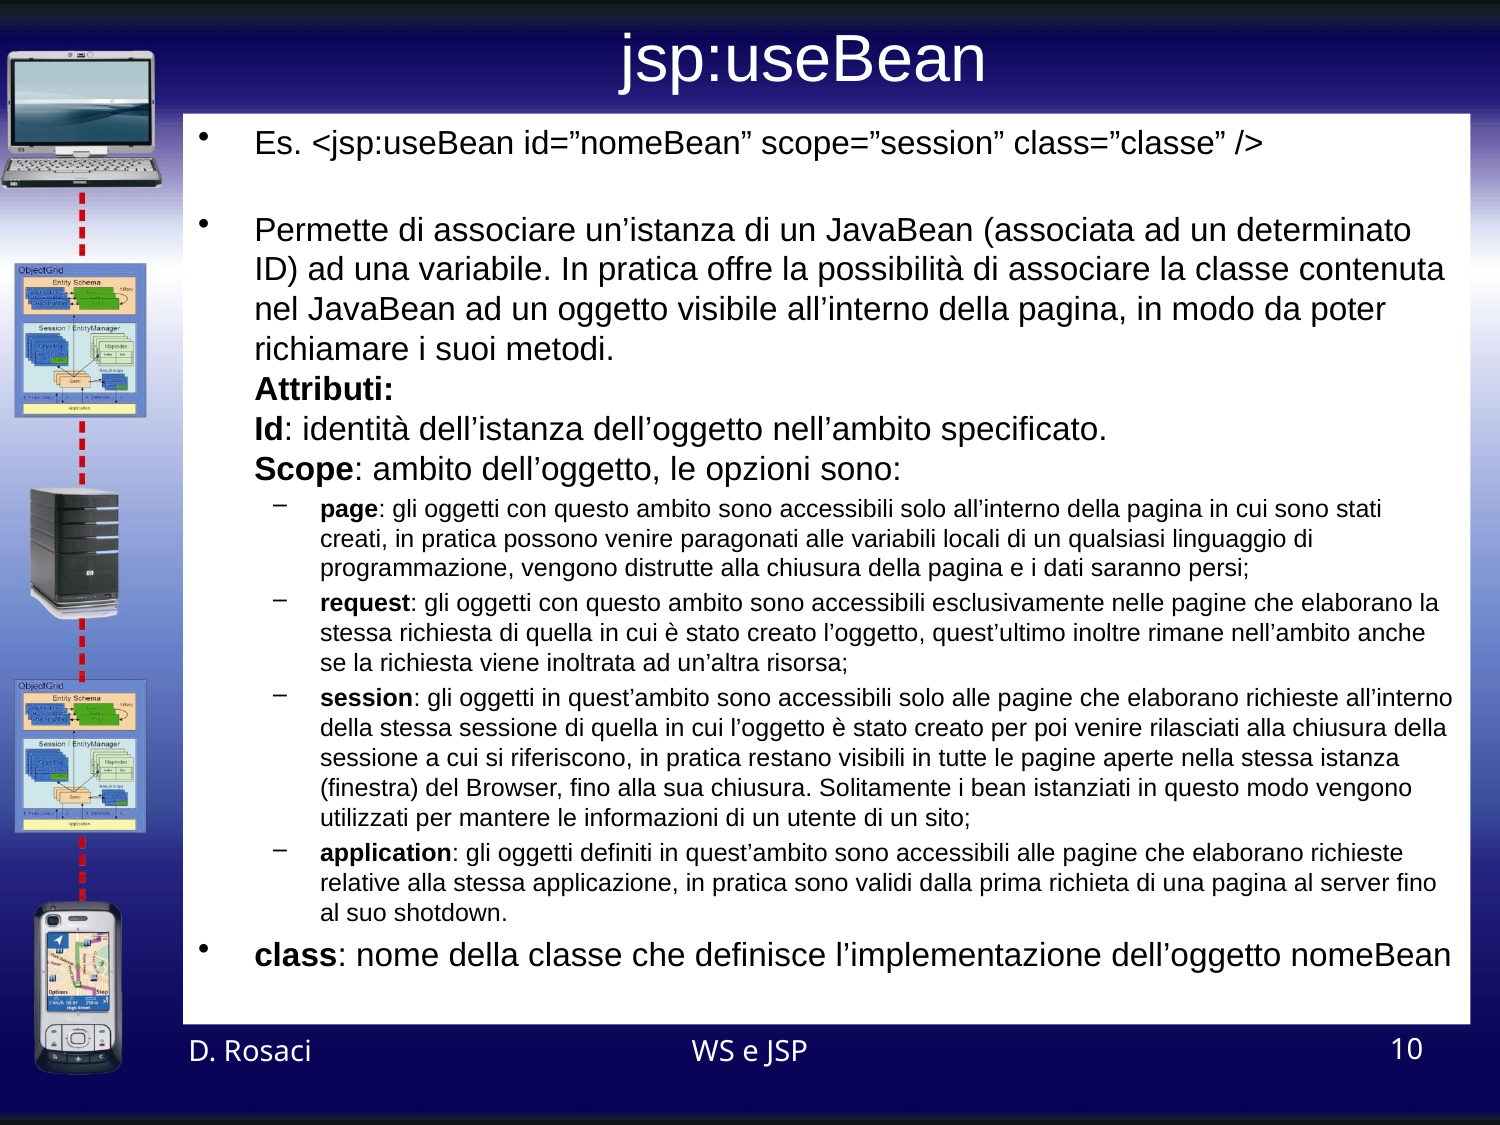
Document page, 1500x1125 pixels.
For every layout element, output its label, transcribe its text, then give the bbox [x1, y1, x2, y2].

footer WS e JSP [512, 1024, 988, 1103]
picture [0, 0, 1500, 1125]
title jsp:useBean [182, 0, 1426, 113]
slide_number D. Rosaci [74, 1024, 426, 1103]
list Es. <jsp:useBean id=”nomeBean” scope=”session” class=”classe” /> Permette di associare un’istanza di un JavaBean (associata ad un determinato ID) ad una variabile. In pratica offre la possibilità di associare la classe contenuta nel JavaBean ad un oggetto visibile all’interno della pagina, in modo da poter richiamare i suoi metodi. Attributi: Id: identità dell’istanza dell’oggetto nell’ambito specificato. Scope: ambito dell’oggetto, le opzioni sono: page: gli oggetti con questo ambito sono accessibili solo all’interno della pagina in cui sono stati creati, in pratica possono venire paragonati alle variabili locali di un qualsiasi linguaggio di programmazione, vengono distrutte alla chiusura della pagina e i dati saranno persi; request: gli oggetti con questo ambito sono accessibili esclusivamente nelle pagine che elaborano la stessa richiesta di quella in cui è stato creato l’oggetto, quest’ultimo inoltre rimane nell’ambito anche se la richiesta viene inoltrata ad un’altra risorsa; session: gli oggetti in quest’ambito sono accessibili solo alle pagine che elaborano richieste all’interno della stessa sessione di quella in cui l’oggetto è stato creato per poi venire rilasciati alla chiusura della sessione a cui si riferiscono, in pratica restano visibili in tutte le pagine aperte nella stessa istanza (finestra) del Browser, fino alla sua chiusura. Solitamente i bean istanziati in questo modo vengono utilizzati per mantere le informazioni di un utente di un sito; application: gli oggetti definiti in quest’ambito sono accessibili alle pagine che elaborano richieste relative alla stessa applicazione, in pratica sono validi dalla prima richieta di una pagina al server fino al suo shotdown. class: nome della classe che definisce l’implementazione dell’oggetto nomeBean [182, 113, 1471, 1025]
